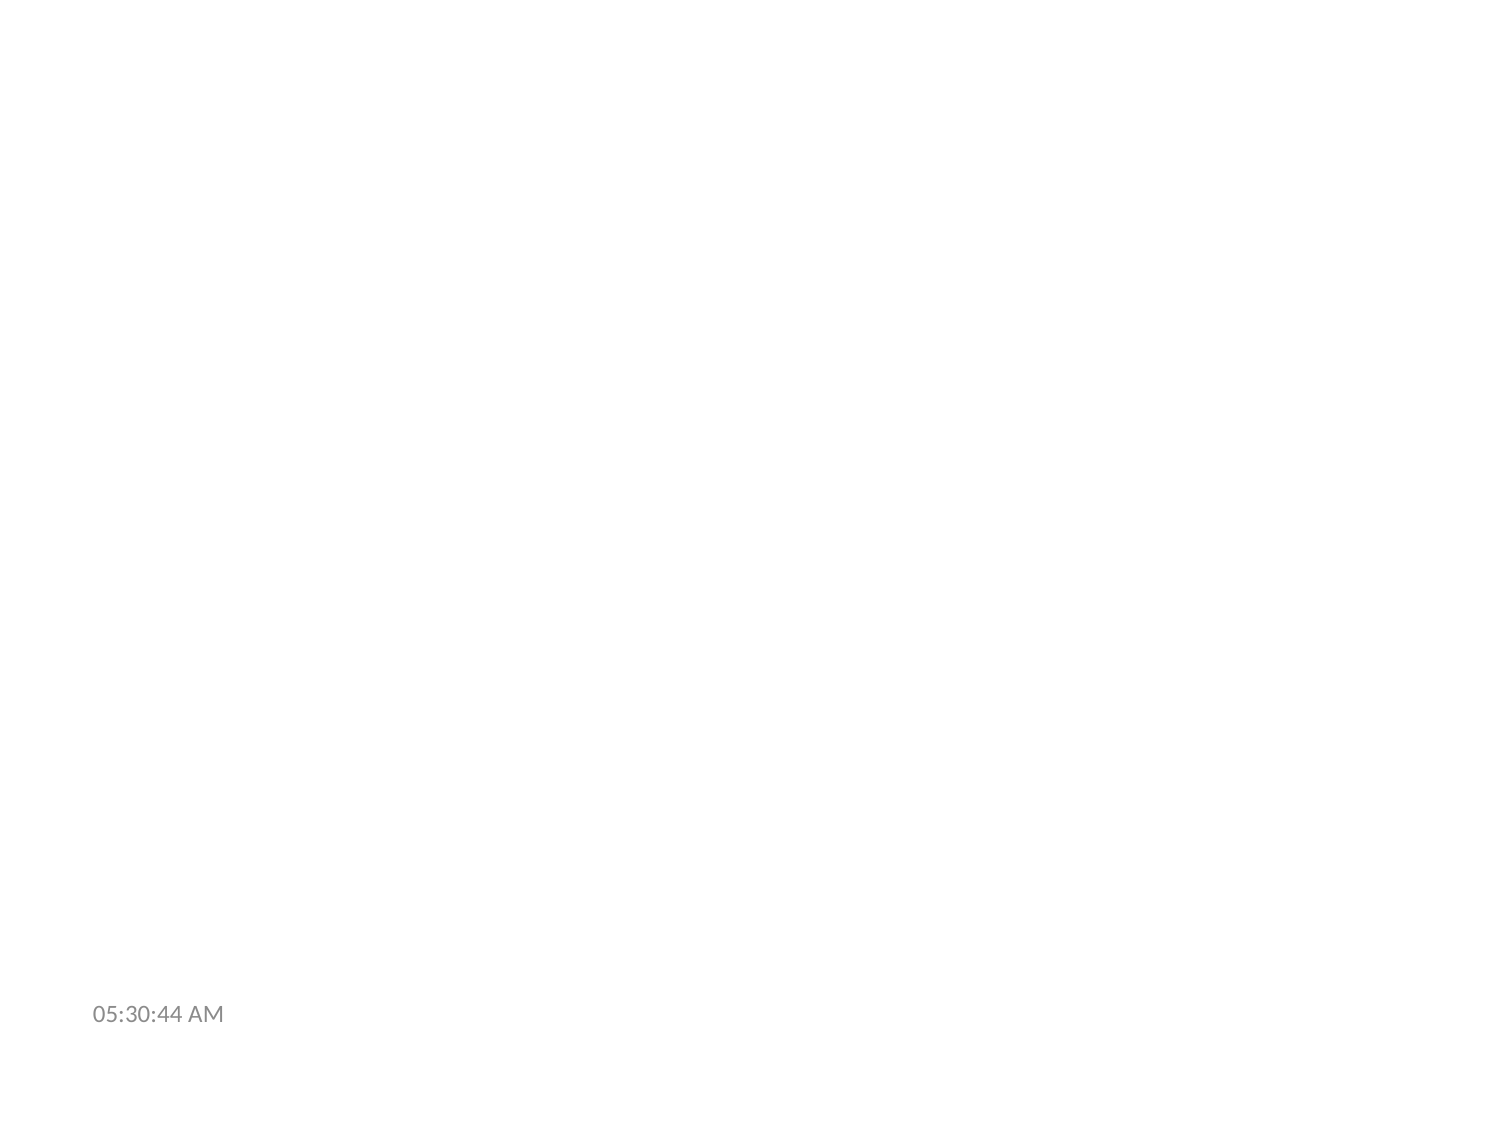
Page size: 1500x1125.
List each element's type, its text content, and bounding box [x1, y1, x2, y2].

text_box 3:35:09 PM [77, 982, 428, 1043]
